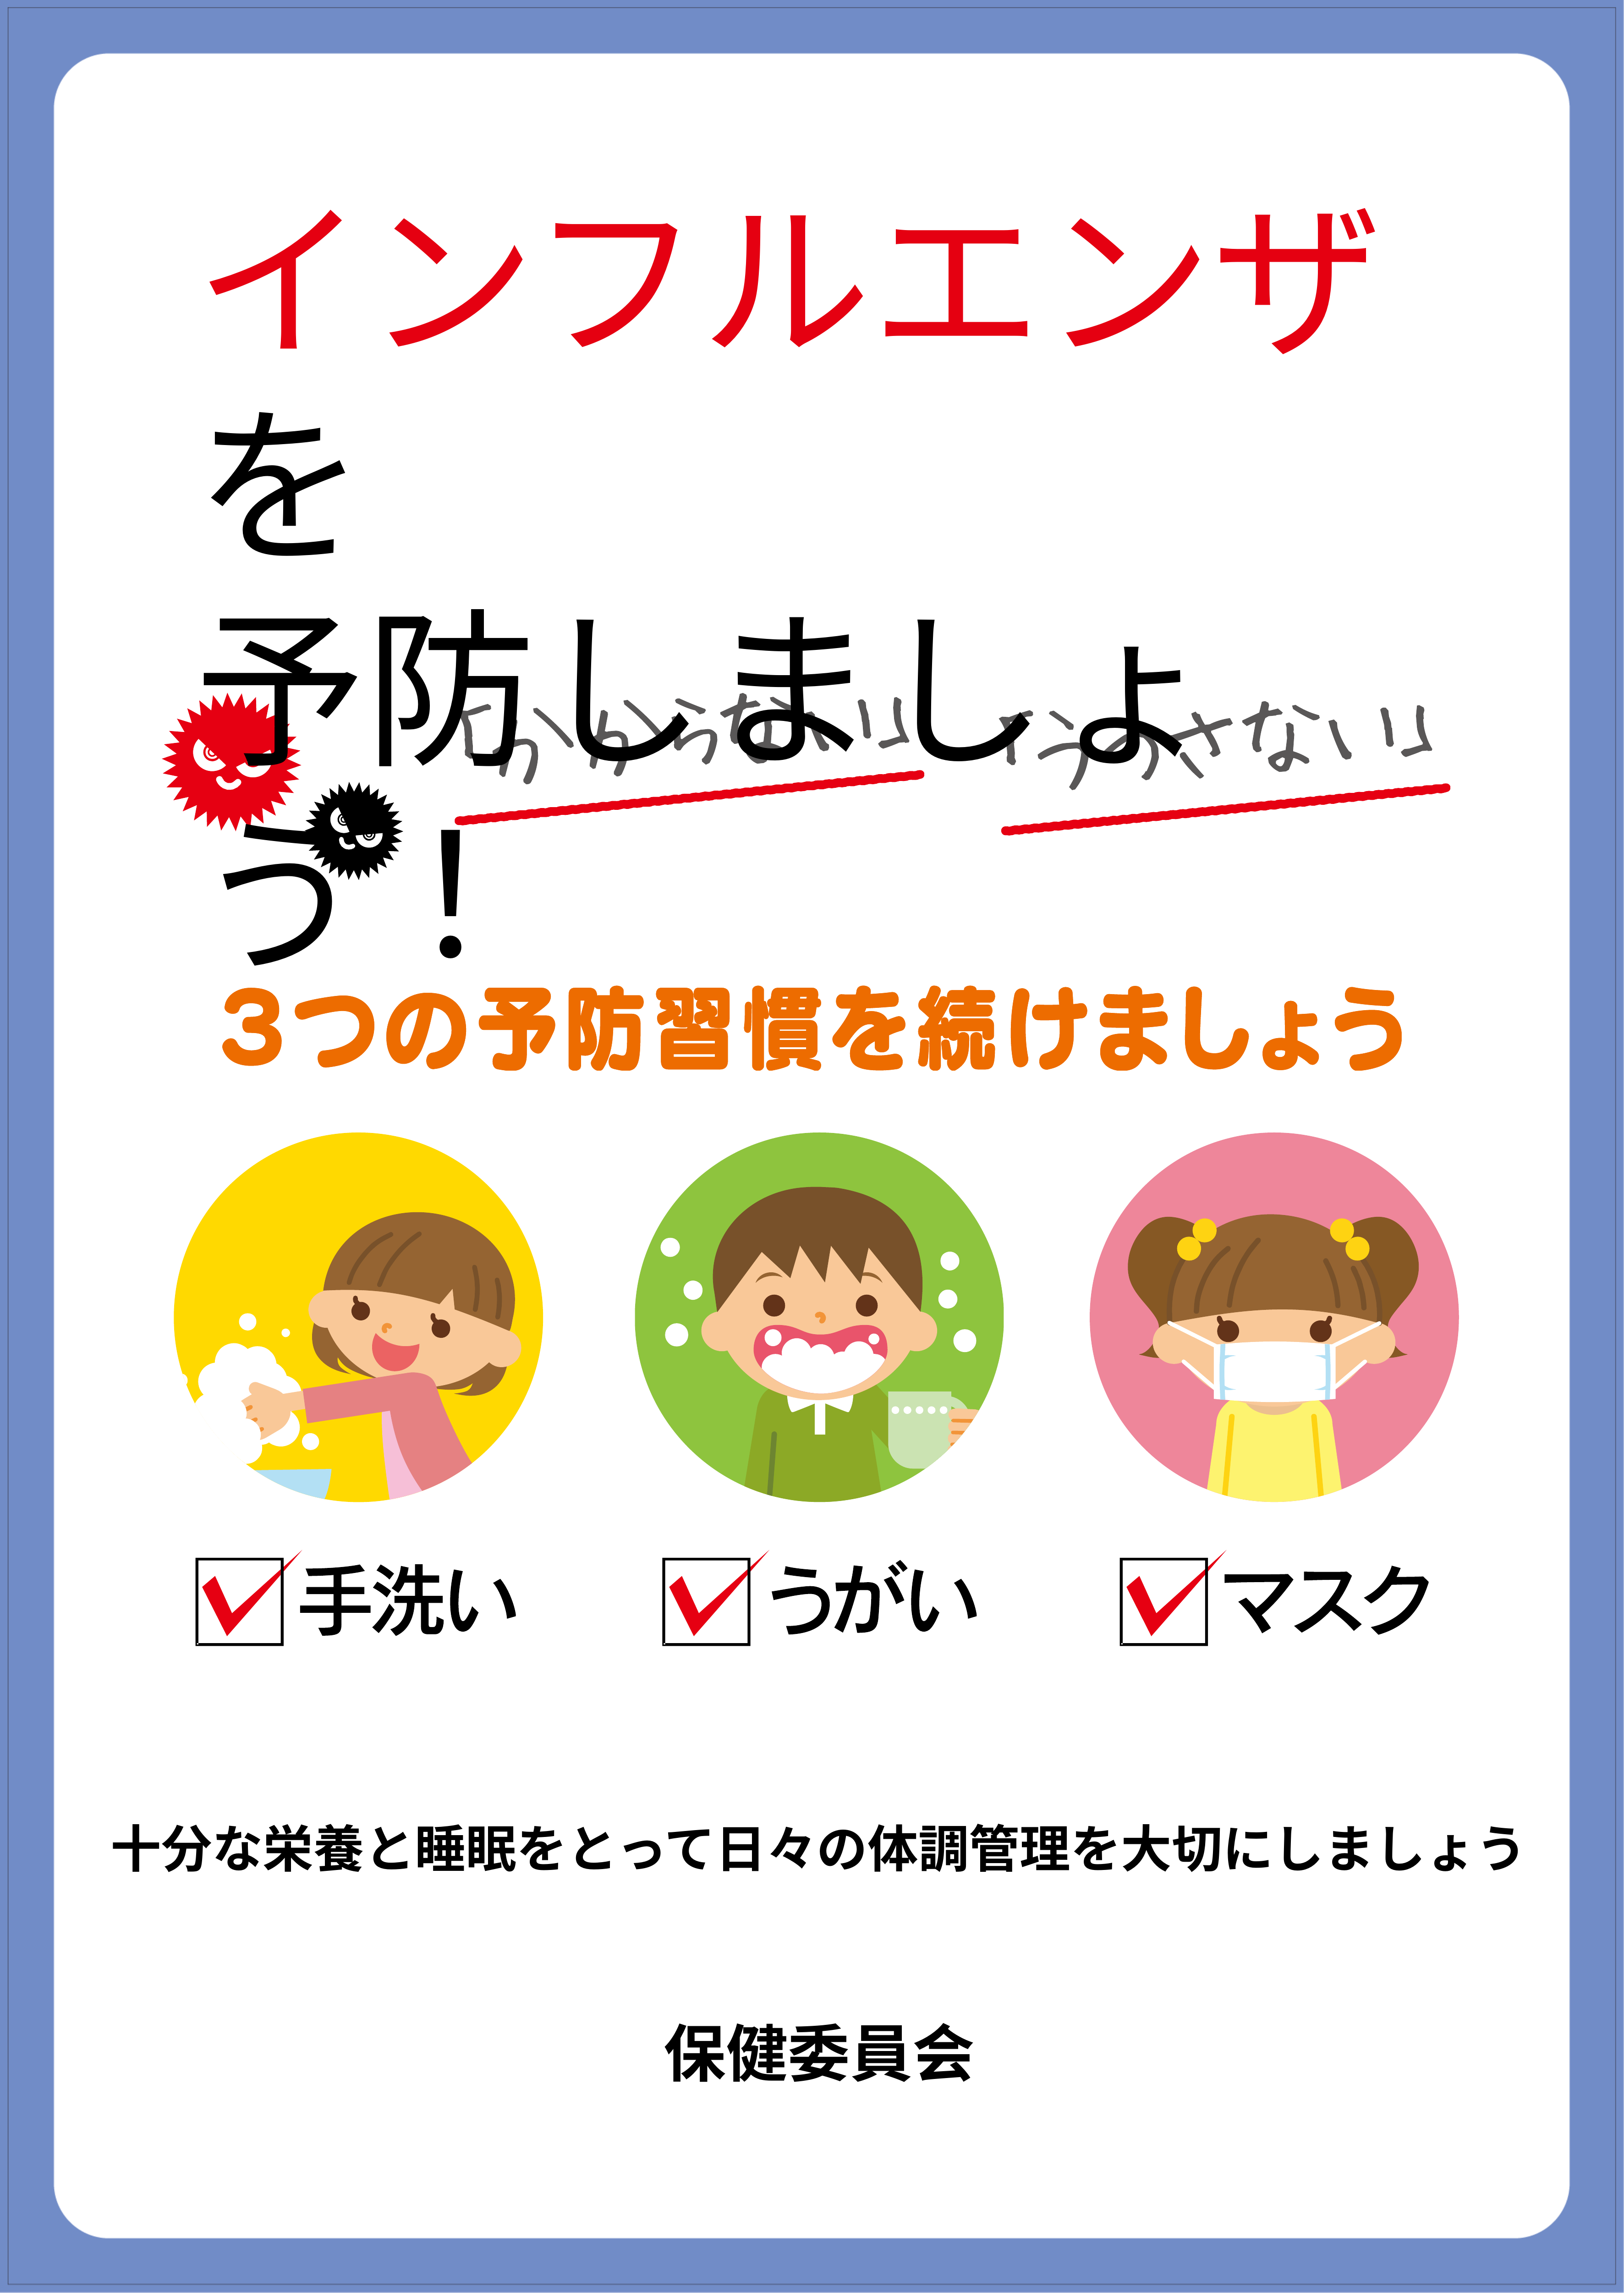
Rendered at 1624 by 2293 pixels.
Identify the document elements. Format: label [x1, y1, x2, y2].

picture [0, 0, 1624, 2293]
text_box [161, 693, 1451, 880]
